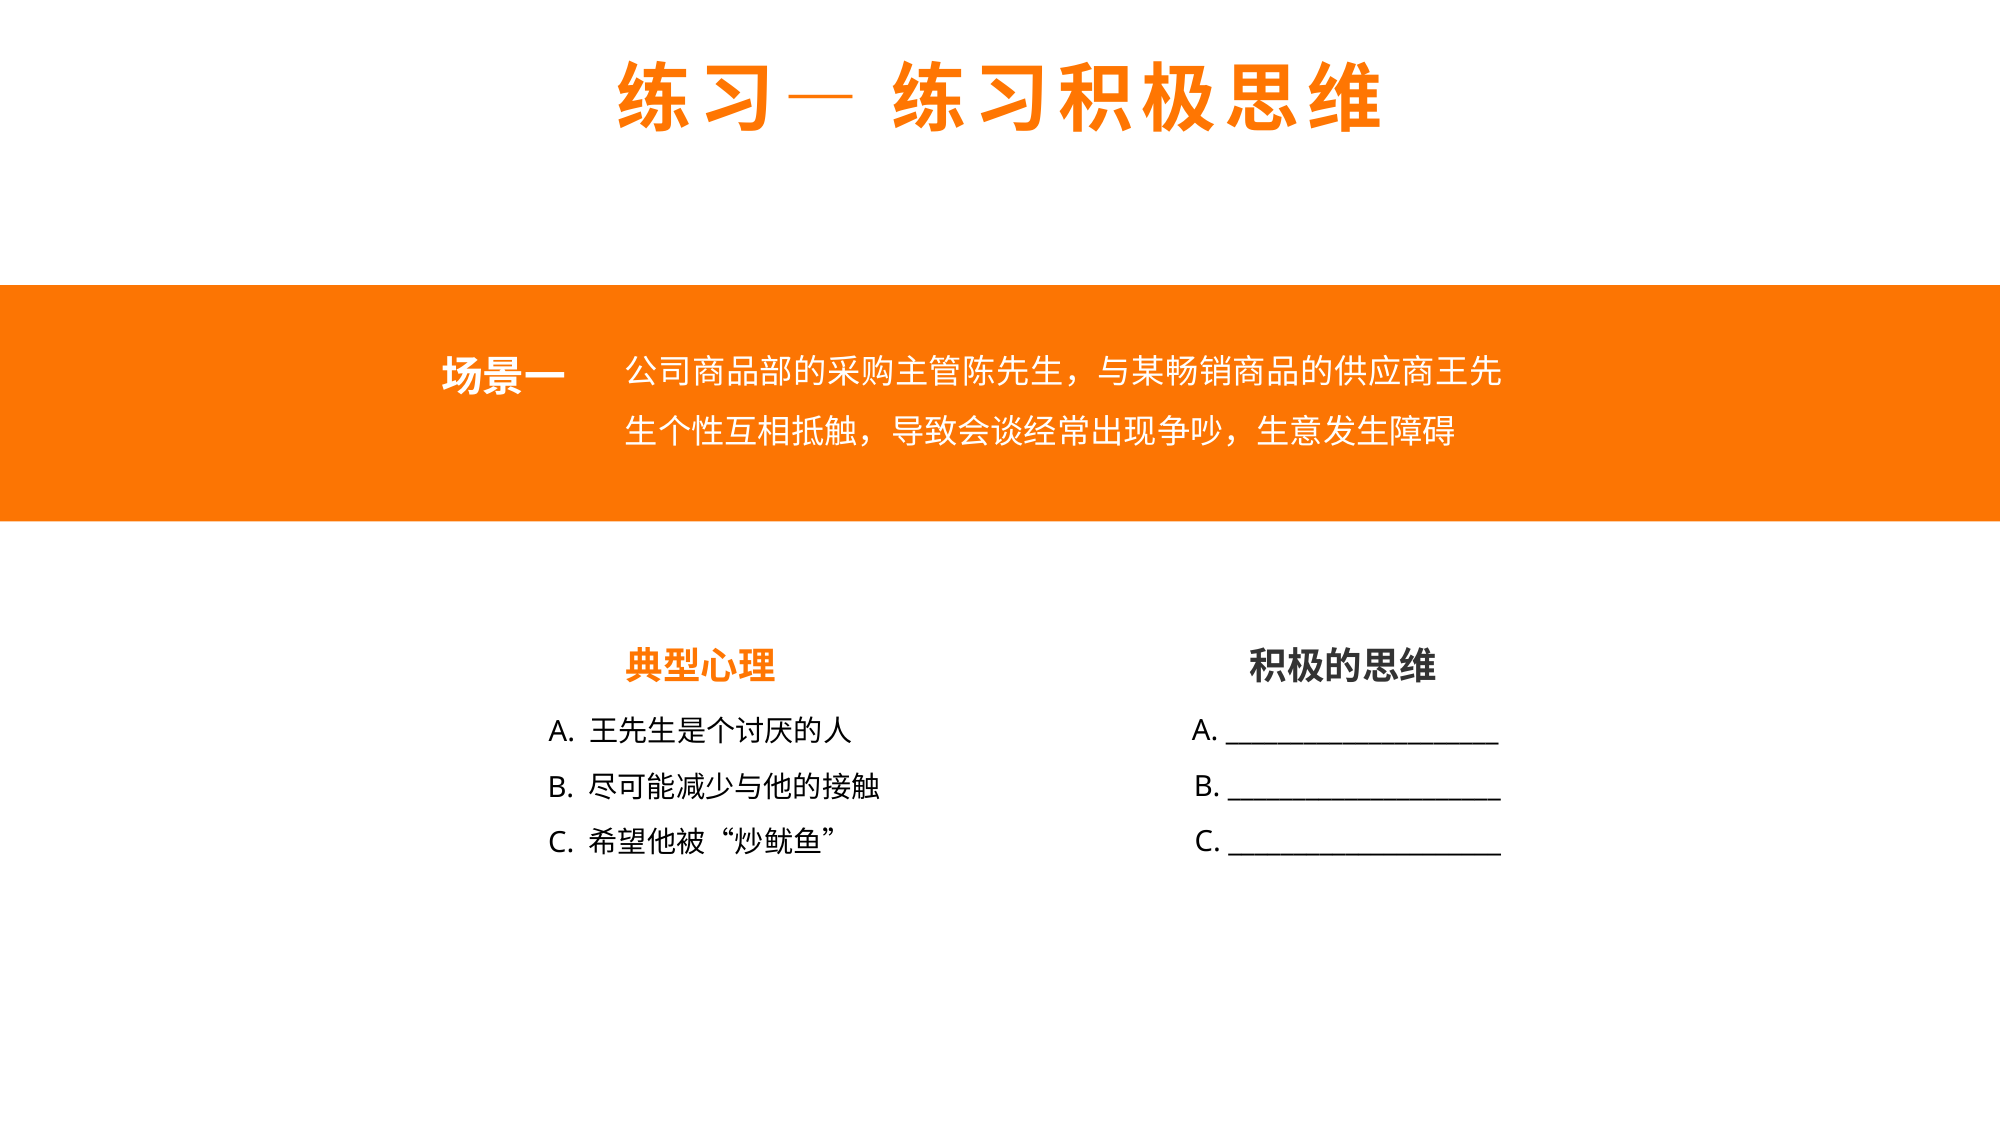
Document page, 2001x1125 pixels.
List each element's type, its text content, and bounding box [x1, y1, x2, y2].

text_box 典型心理 [611, 634, 791, 694]
text_box 积极的思维 [1234, 634, 1453, 694]
text_box A. _____________________ [1177, 704, 1526, 754]
text_box C. 希望他被“炒鱿鱼” [533, 815, 867, 866]
text_box B. _____________________ [1179, 759, 1516, 810]
text_box 练习— 练习积极思维 [360, 42, 1639, 148]
text_box C. _____________________ [1179, 814, 1517, 865]
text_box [0, 284, 2000, 522]
text_box A. 王先生是个讨厌的人 [533, 705, 868, 755]
text_box B. 尽可能减少与他的接触 [532, 760, 896, 811]
